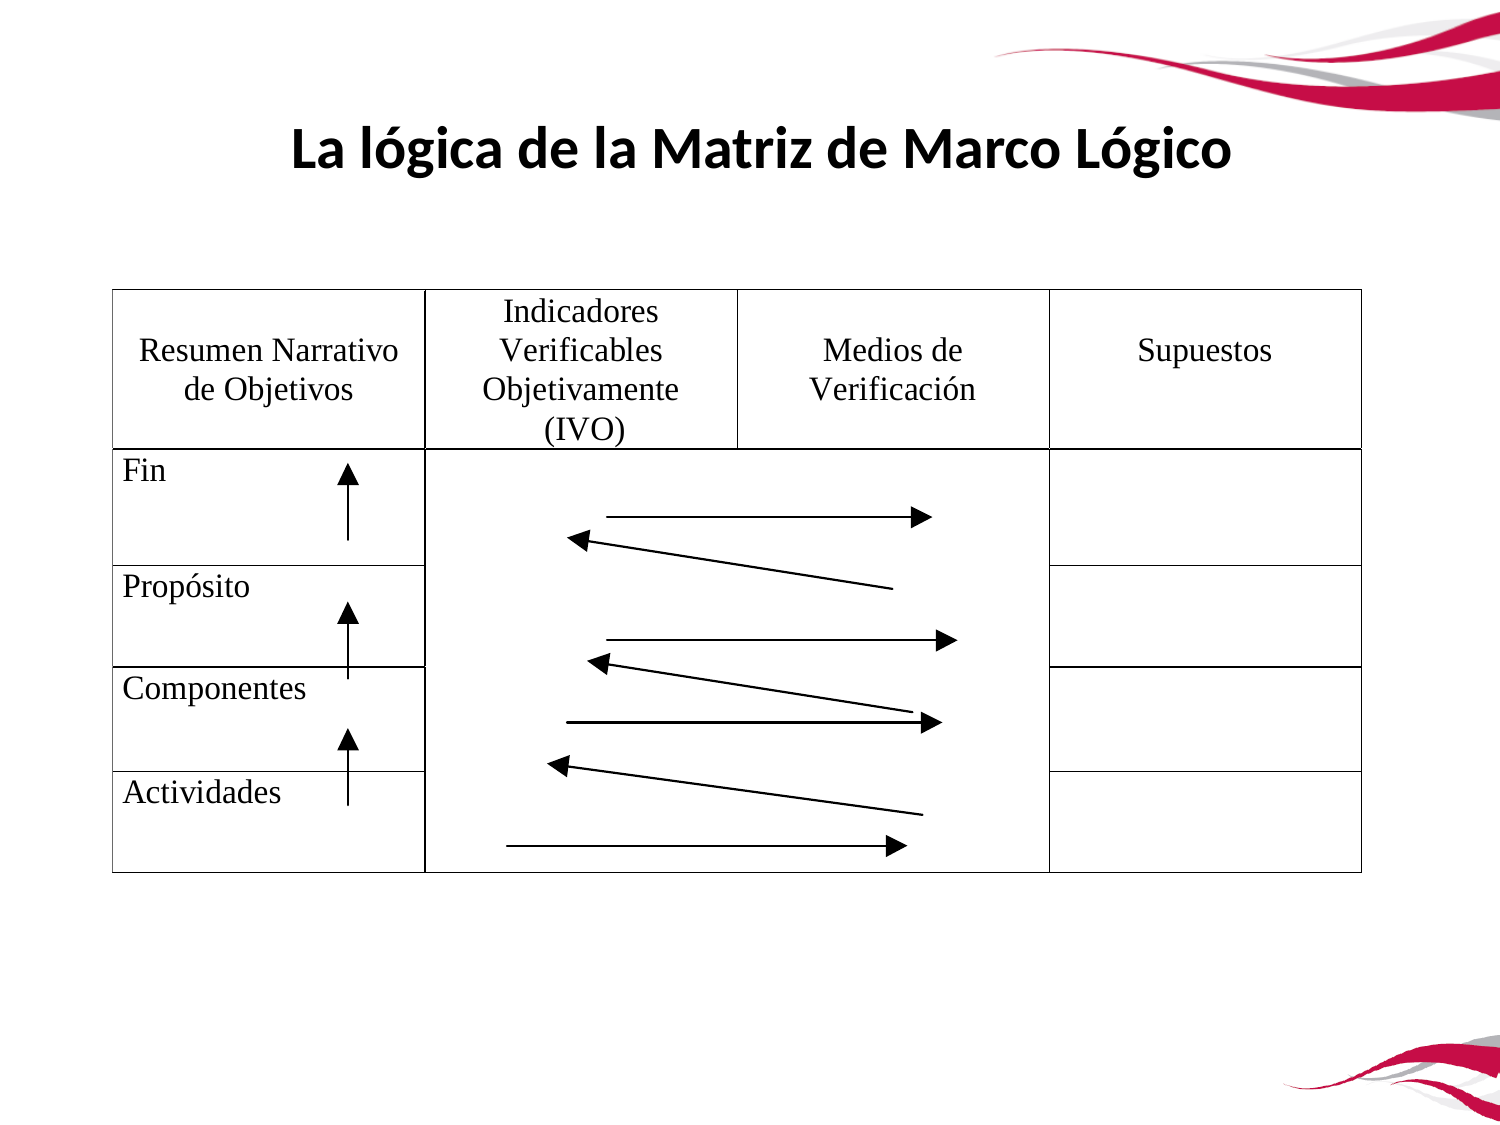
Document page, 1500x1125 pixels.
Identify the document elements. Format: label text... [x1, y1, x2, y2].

picture [920, 0, 1500, 140]
text_box La lógica de la Matriz de Marco Lógico [124, 99, 1400, 288]
picture [1254, 1022, 1500, 1125]
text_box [112, 249, 1363, 913]
